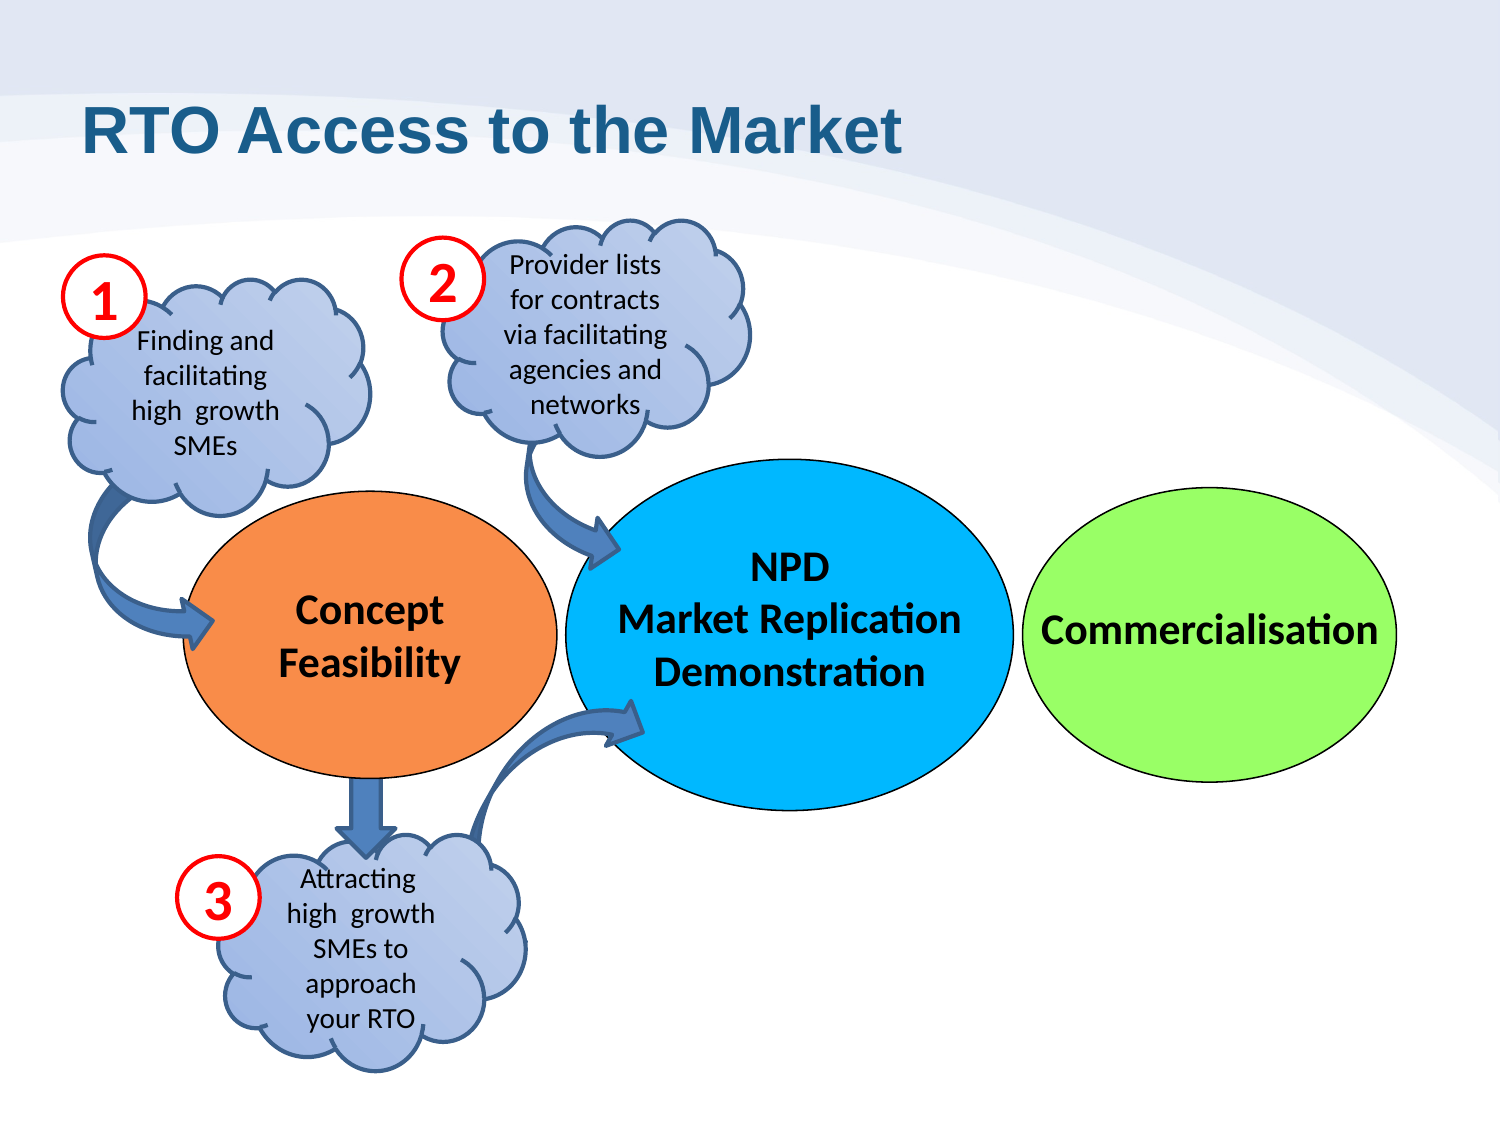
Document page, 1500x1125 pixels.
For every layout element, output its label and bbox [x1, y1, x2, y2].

text_box [62, 278, 558, 1071]
picture [0, 0, 1500, 1125]
text_box [565, 459, 1014, 811]
text_box [1018, 487, 1413, 783]
